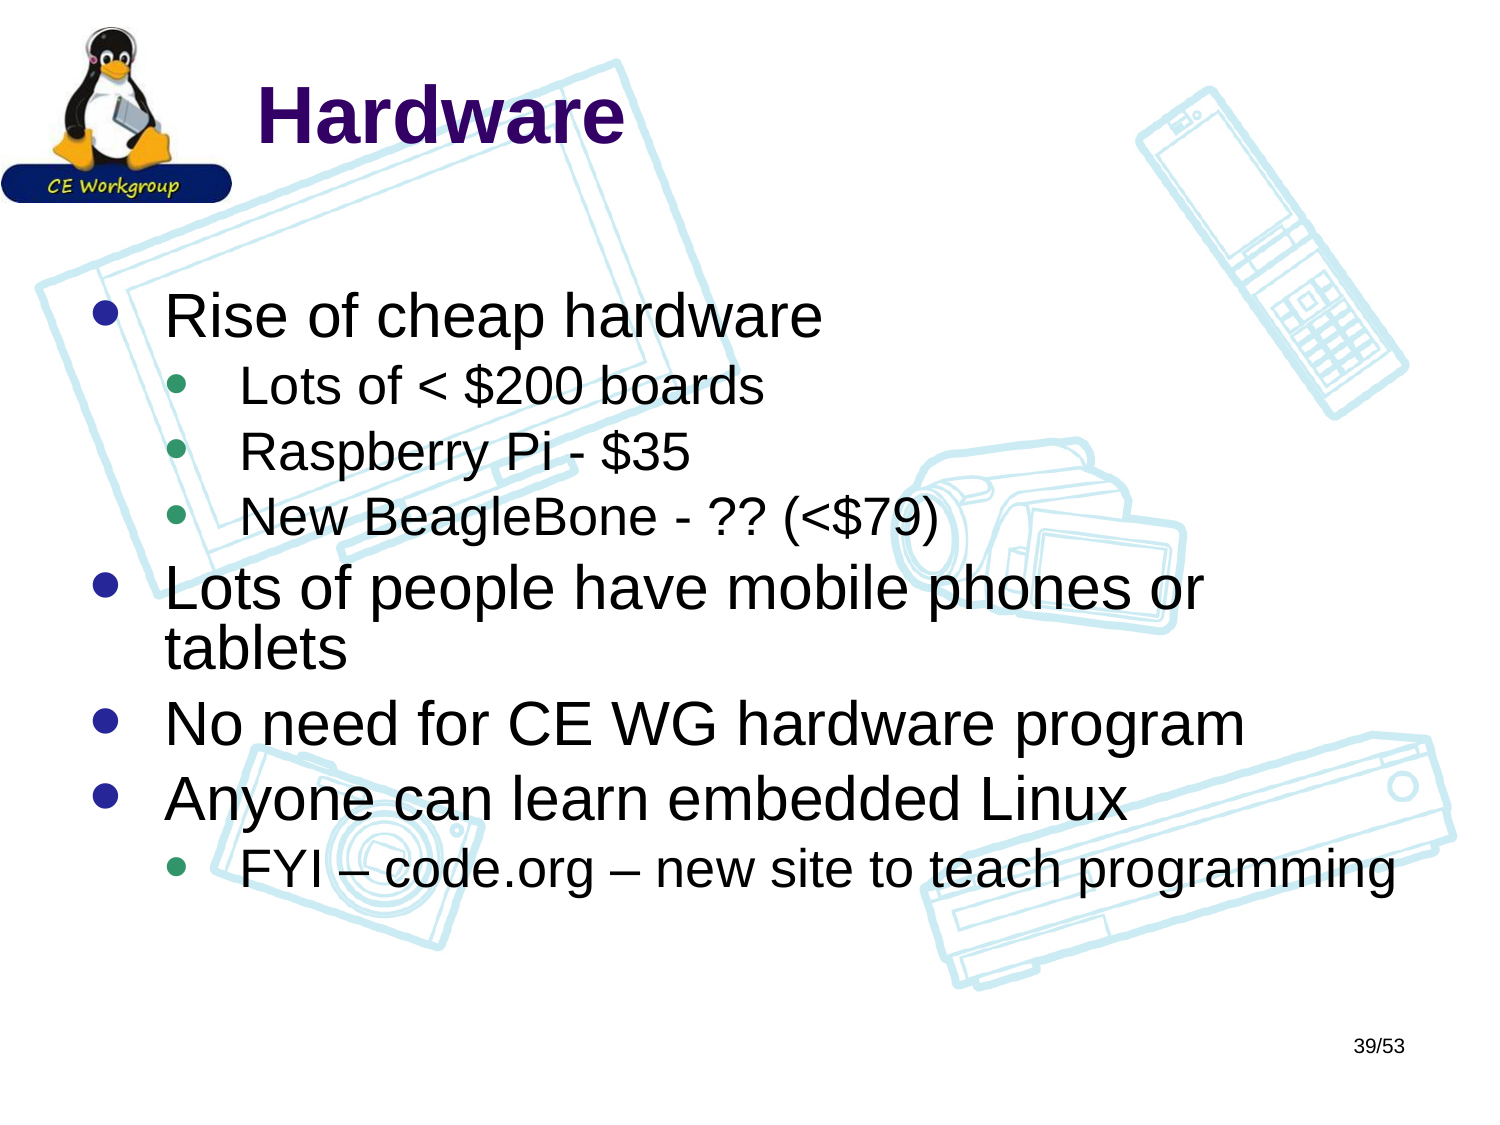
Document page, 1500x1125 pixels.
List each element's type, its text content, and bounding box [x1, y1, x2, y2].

list Rise of cheap hardware Lots of < $200 boards Raspberry Pi - $35 New BeagleBone - ?? (<$79) Lots of people have mobile phones or tablets No need for CE WG hardware program Anyone can learn embedded Linux FYI – code.org – new site to teach programming [75, 282, 1420, 1001]
slide_number 39/53 [1074, 1025, 1420, 1096]
title Hardware [242, 19, 1475, 227]
picture [0, 0, 1500, 1063]
